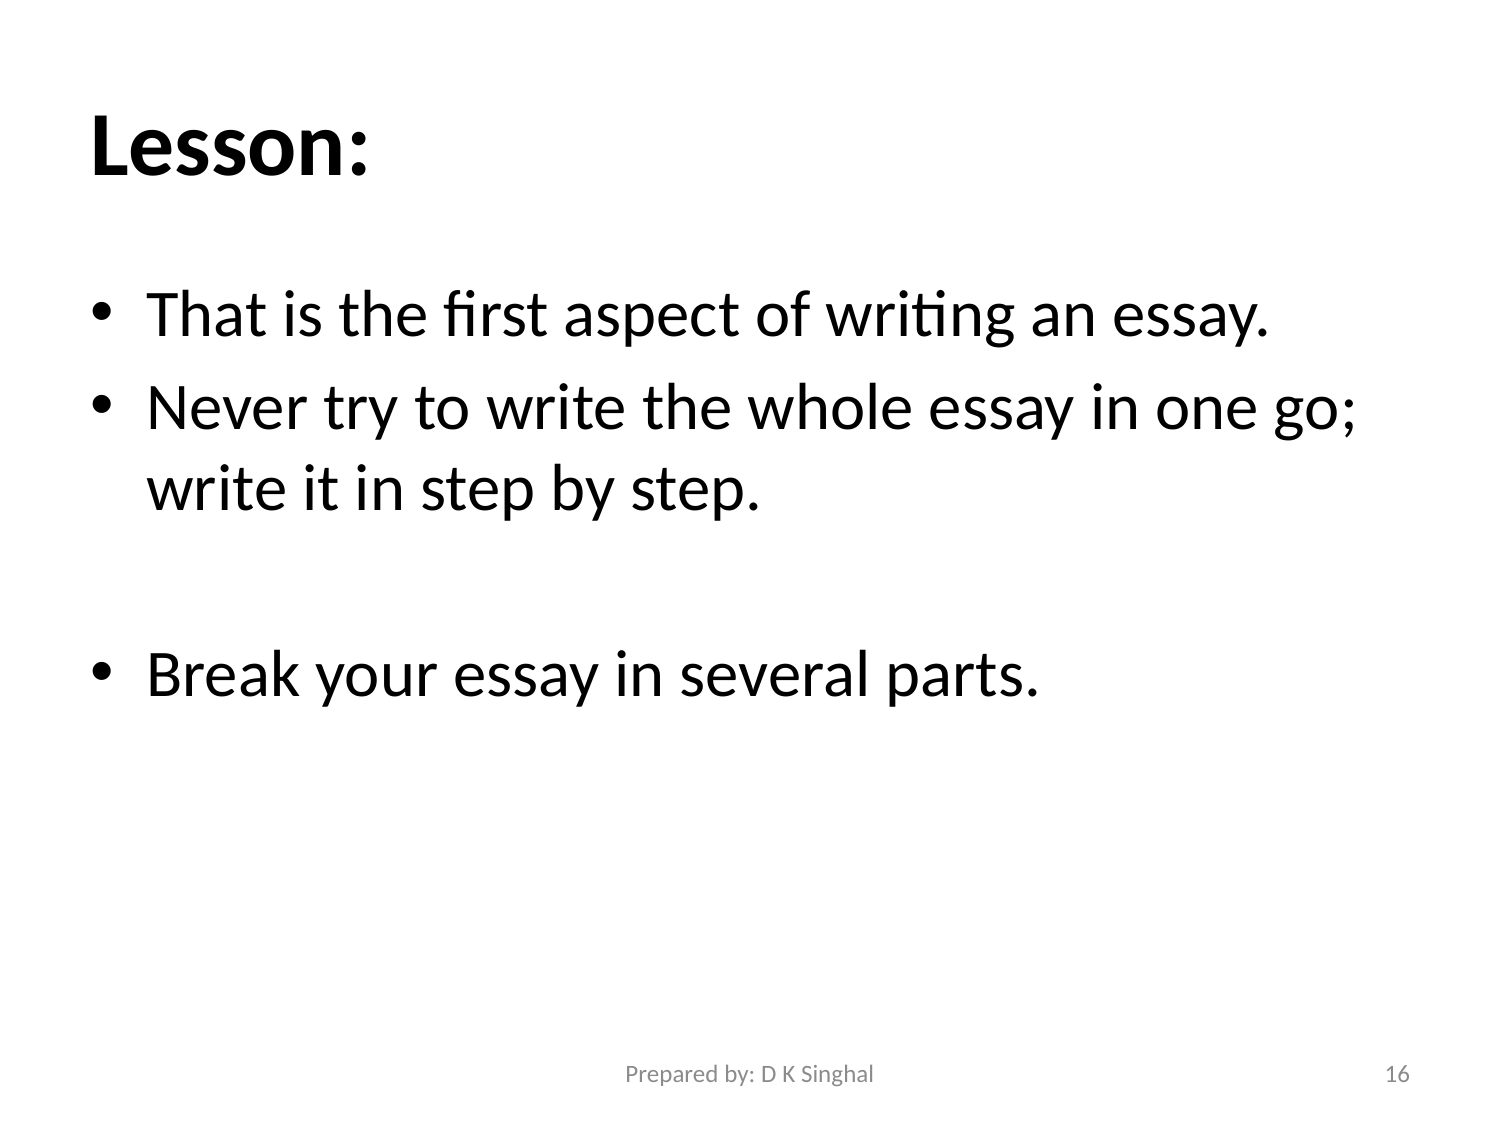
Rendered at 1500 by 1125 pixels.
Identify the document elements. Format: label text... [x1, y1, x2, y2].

slide_number 16 [1074, 1042, 1425, 1103]
footer Prepared by: D K Singhal [512, 1042, 988, 1103]
list That is the first aspect of writing an essay. Never try to write the whole essay in one go; write it in step by step. Break your essay in several parts. [75, 262, 1425, 1005]
title Lesson: [75, 45, 1425, 233]
